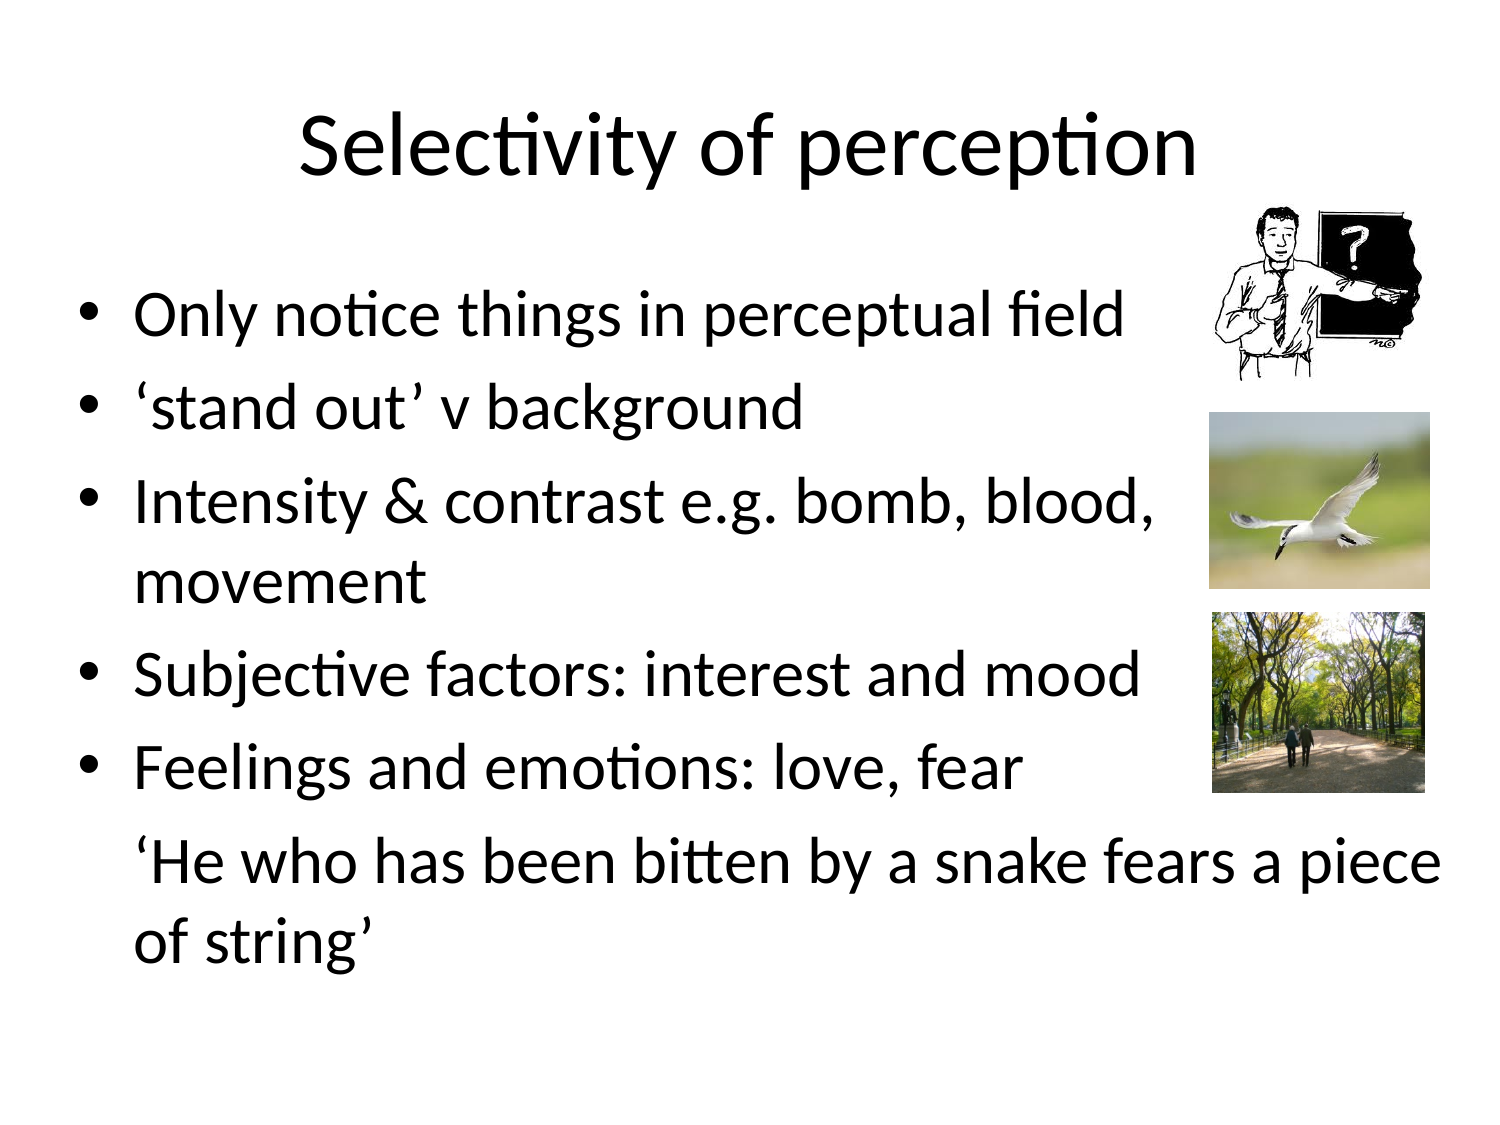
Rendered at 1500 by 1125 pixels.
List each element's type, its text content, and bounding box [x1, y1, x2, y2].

picture [1212, 187, 1430, 388]
picture [1212, 612, 1426, 793]
picture [1208, 412, 1430, 590]
title Selectivity of perception [75, 45, 1425, 233]
list Only notice things in perceptual field ‘stand out’ v background Intensity & contrast e.g. bomb, blood, movement Subjective factors: interest and mood Feelings and emotions: love, fear ‘He who has been bitten by a snake fears a piece of string’ [62, 262, 1463, 1005]
